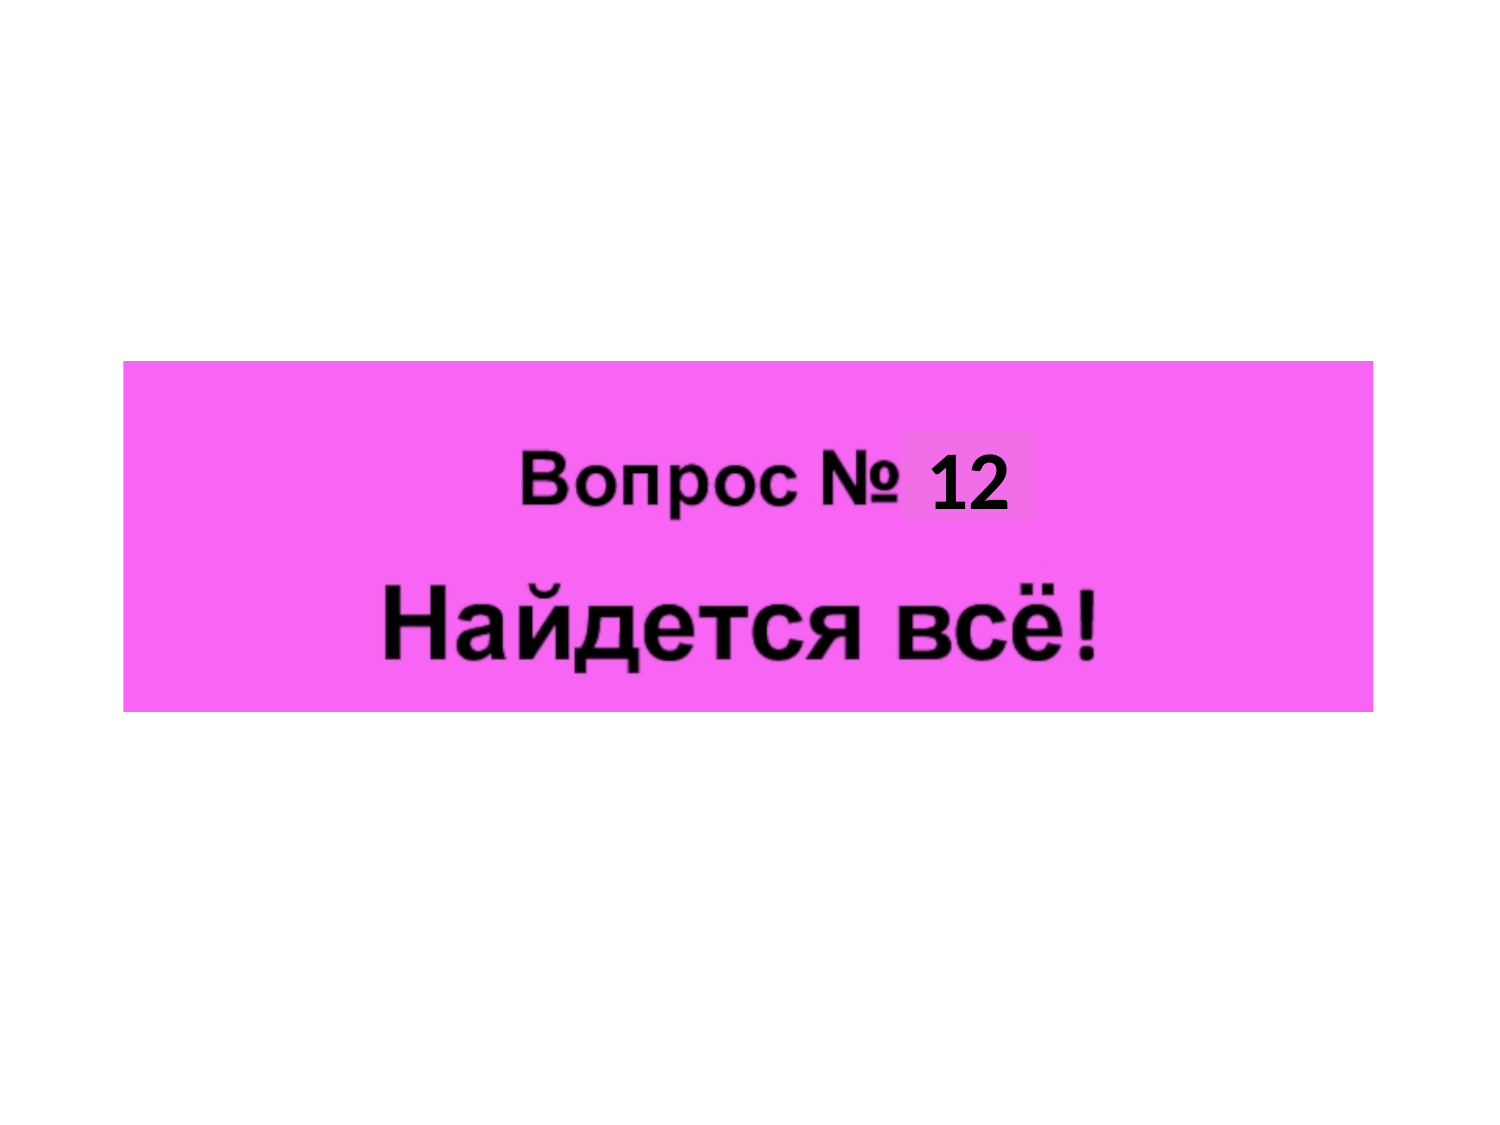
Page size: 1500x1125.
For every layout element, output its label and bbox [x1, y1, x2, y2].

picture [123, 361, 1374, 712]
